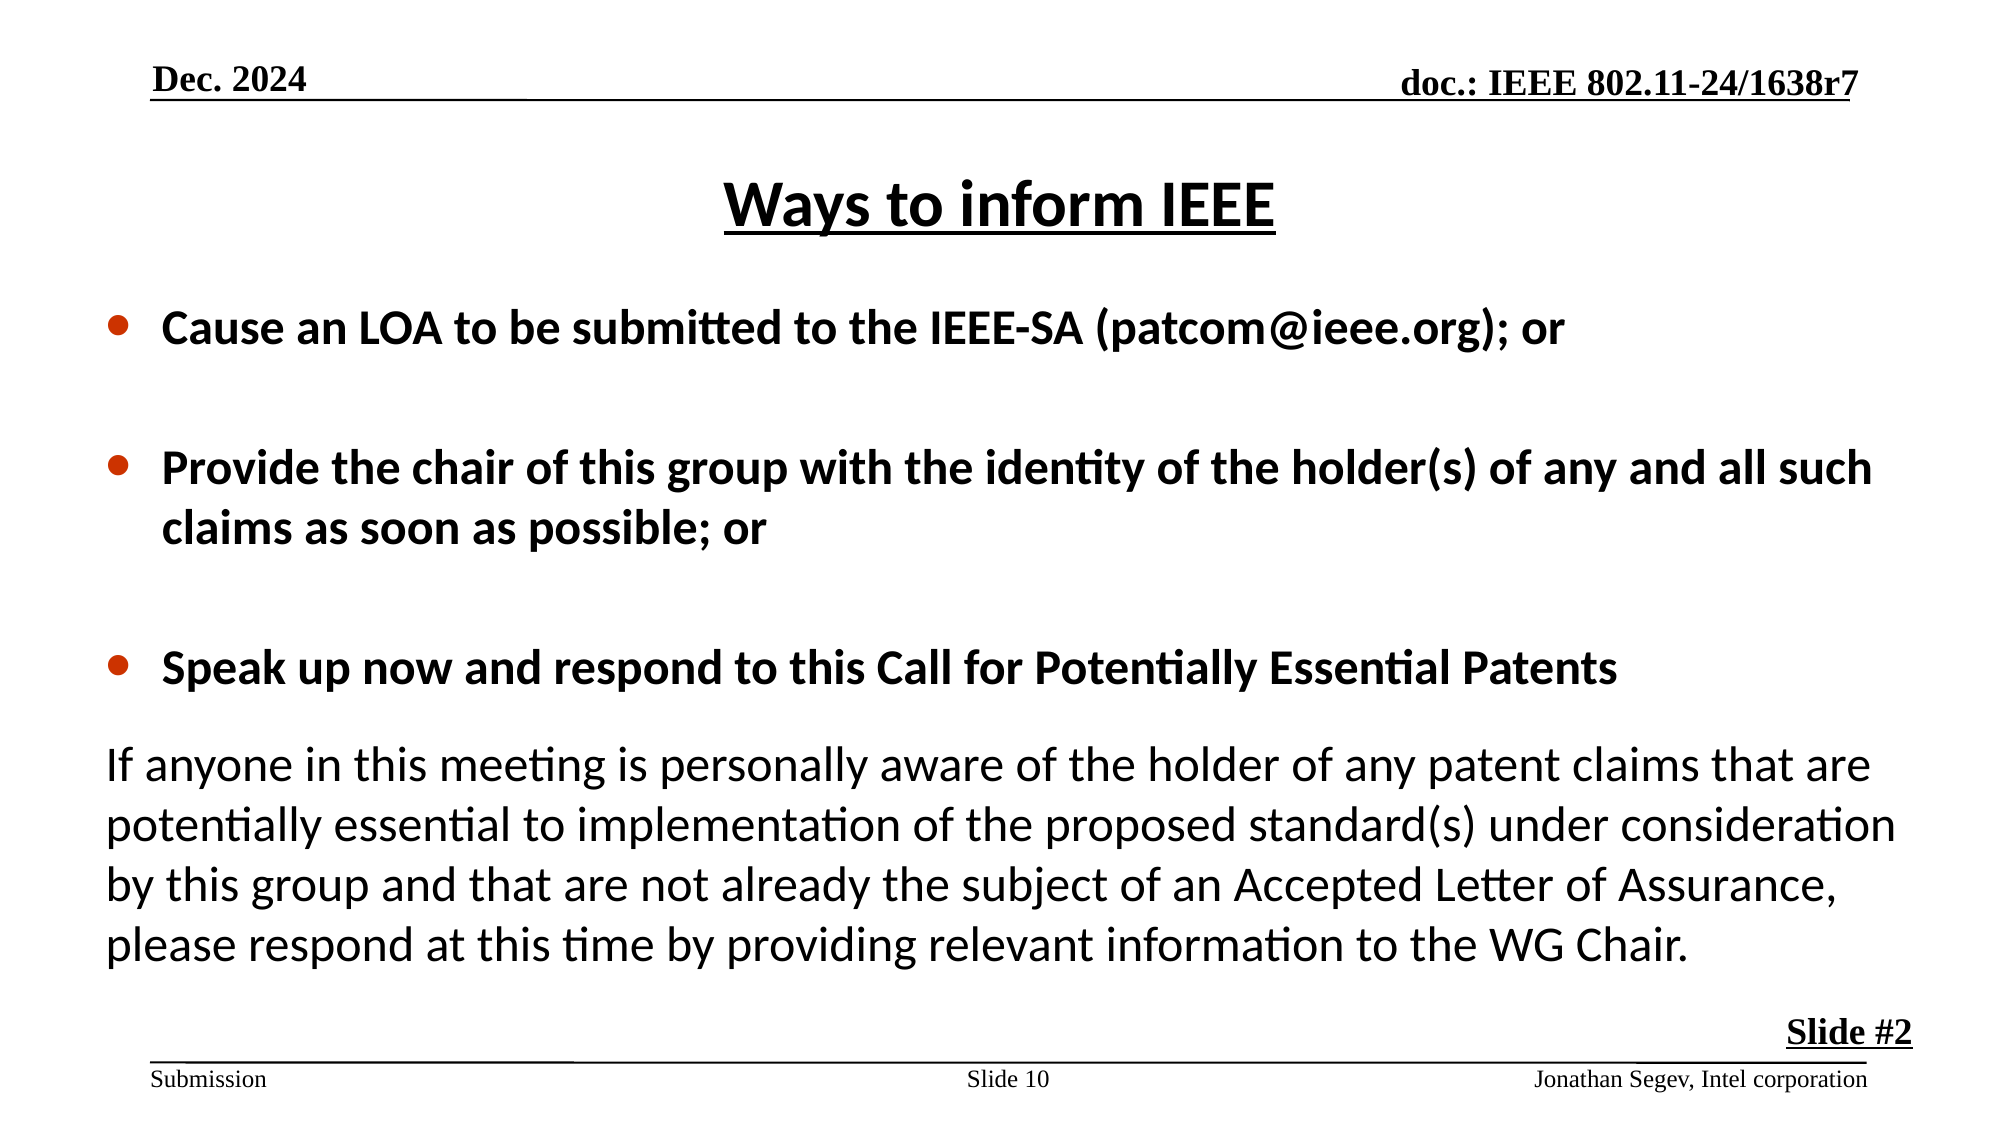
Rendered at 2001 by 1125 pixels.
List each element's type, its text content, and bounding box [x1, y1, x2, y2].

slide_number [152, 54, 563, 100]
list Cause an LOA to be submitted to the IEEE-SA (patcom@ieee.org); or Provide the chair of this group with the identity of the holder(s) of any and all such claims as soon as possible; or Speak up now and respond to this Call for Potentially Essential Patents If anyone in this meeting is personally aware of the holder of any patent claims that are potentially essential to implementation of the proposed standard(s) under consideration by this group and that are not already the subject of an Accepted Letter of Assurance, please respond at this time by providing relevant information to the WG Chair. [90, 286, 1946, 1000]
footer Jonathan Segev, Intel corporation [1171, 1061, 1869, 1093]
slide_number Slide 10 [950, 1061, 1067, 1123]
title Ways to inform IEEE [149, 112, 1850, 286]
text_box Slide #2 [1771, 999, 1928, 1060]
